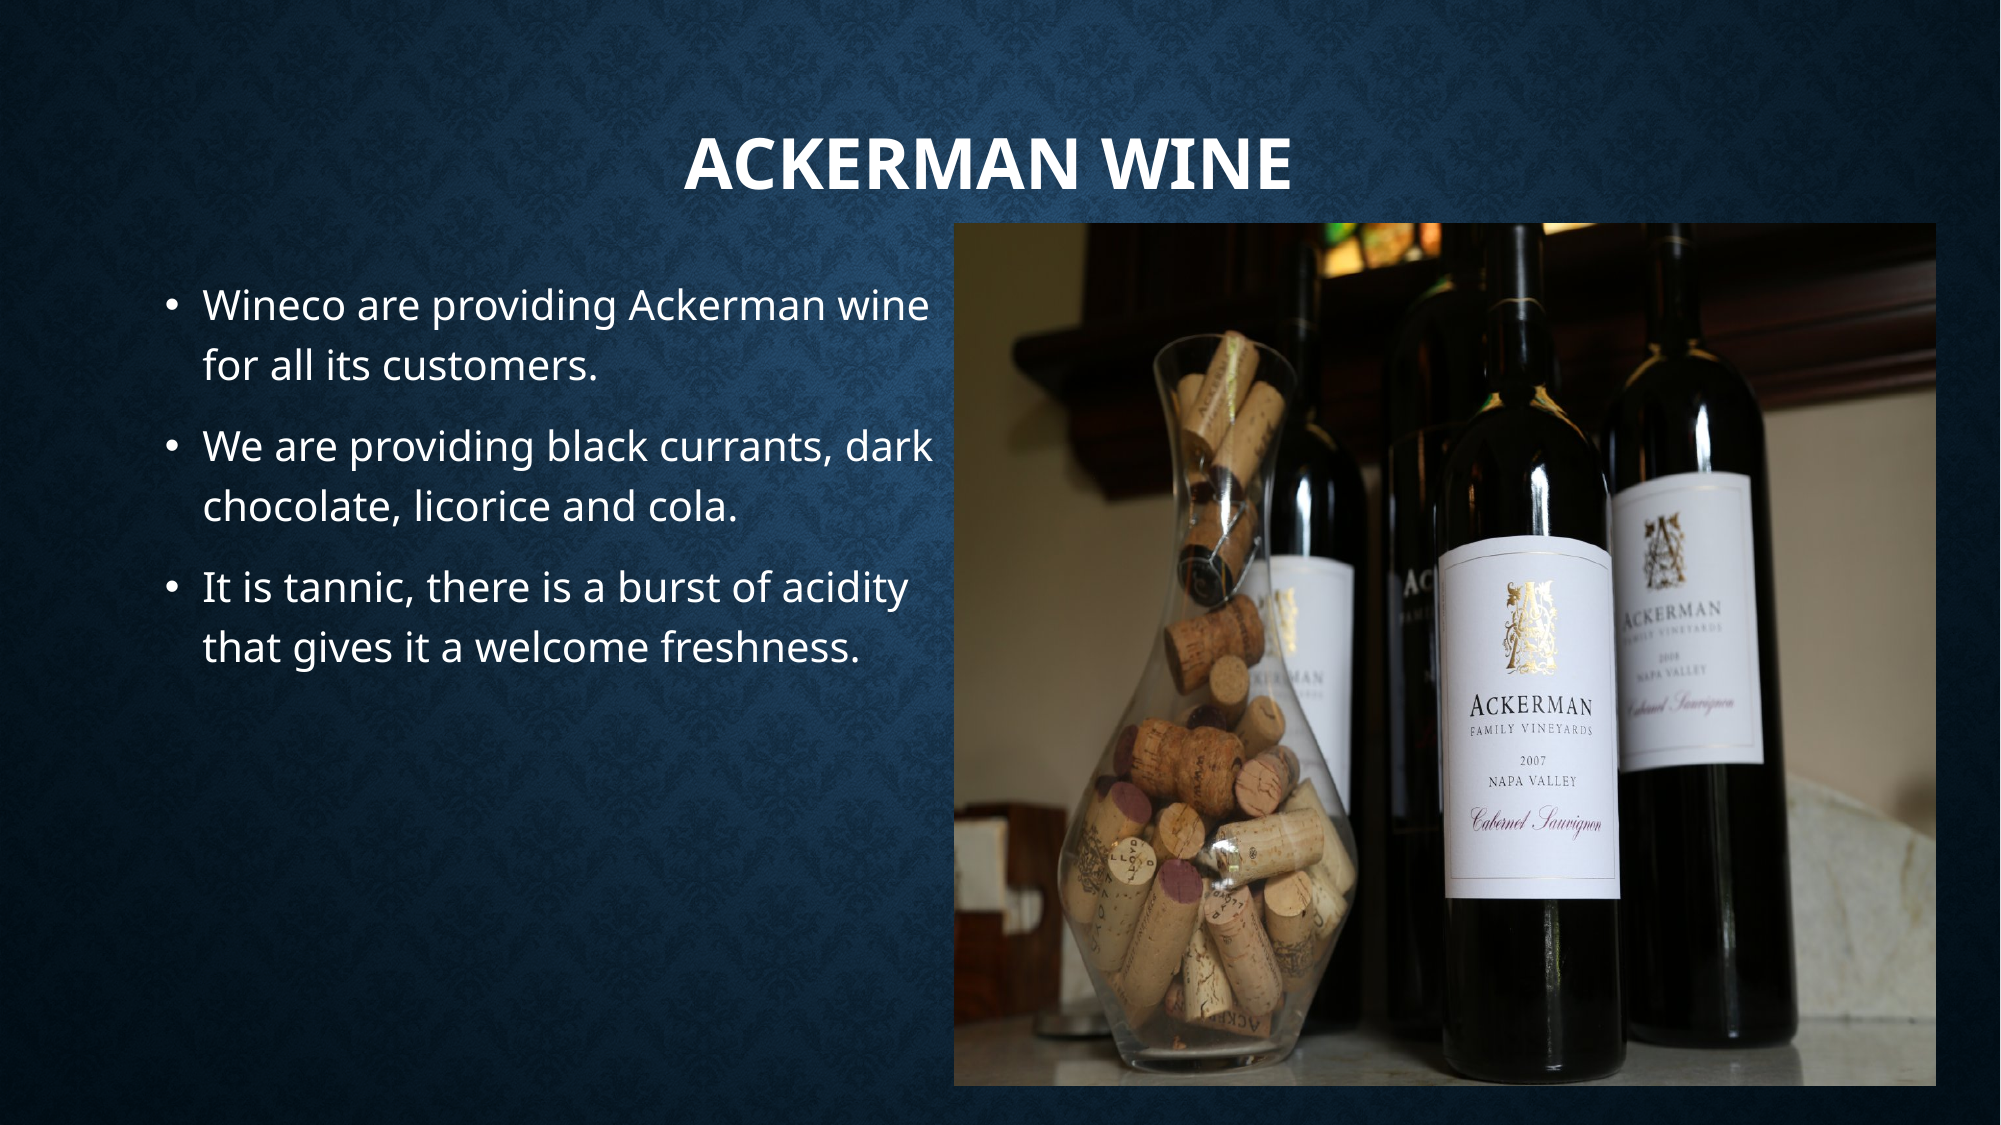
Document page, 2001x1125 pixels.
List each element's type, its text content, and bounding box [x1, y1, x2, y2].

title Ackerman Wine [149, 99, 1849, 261]
list Wineco are providing Ackerman wine for all its customers. We are providing black currants, dark chocolate, licorice and cola. It is tannic, there is a burst of acidity that gives it a welcome freshness. [149, 261, 947, 1010]
picture [954, 223, 1936, 1087]
